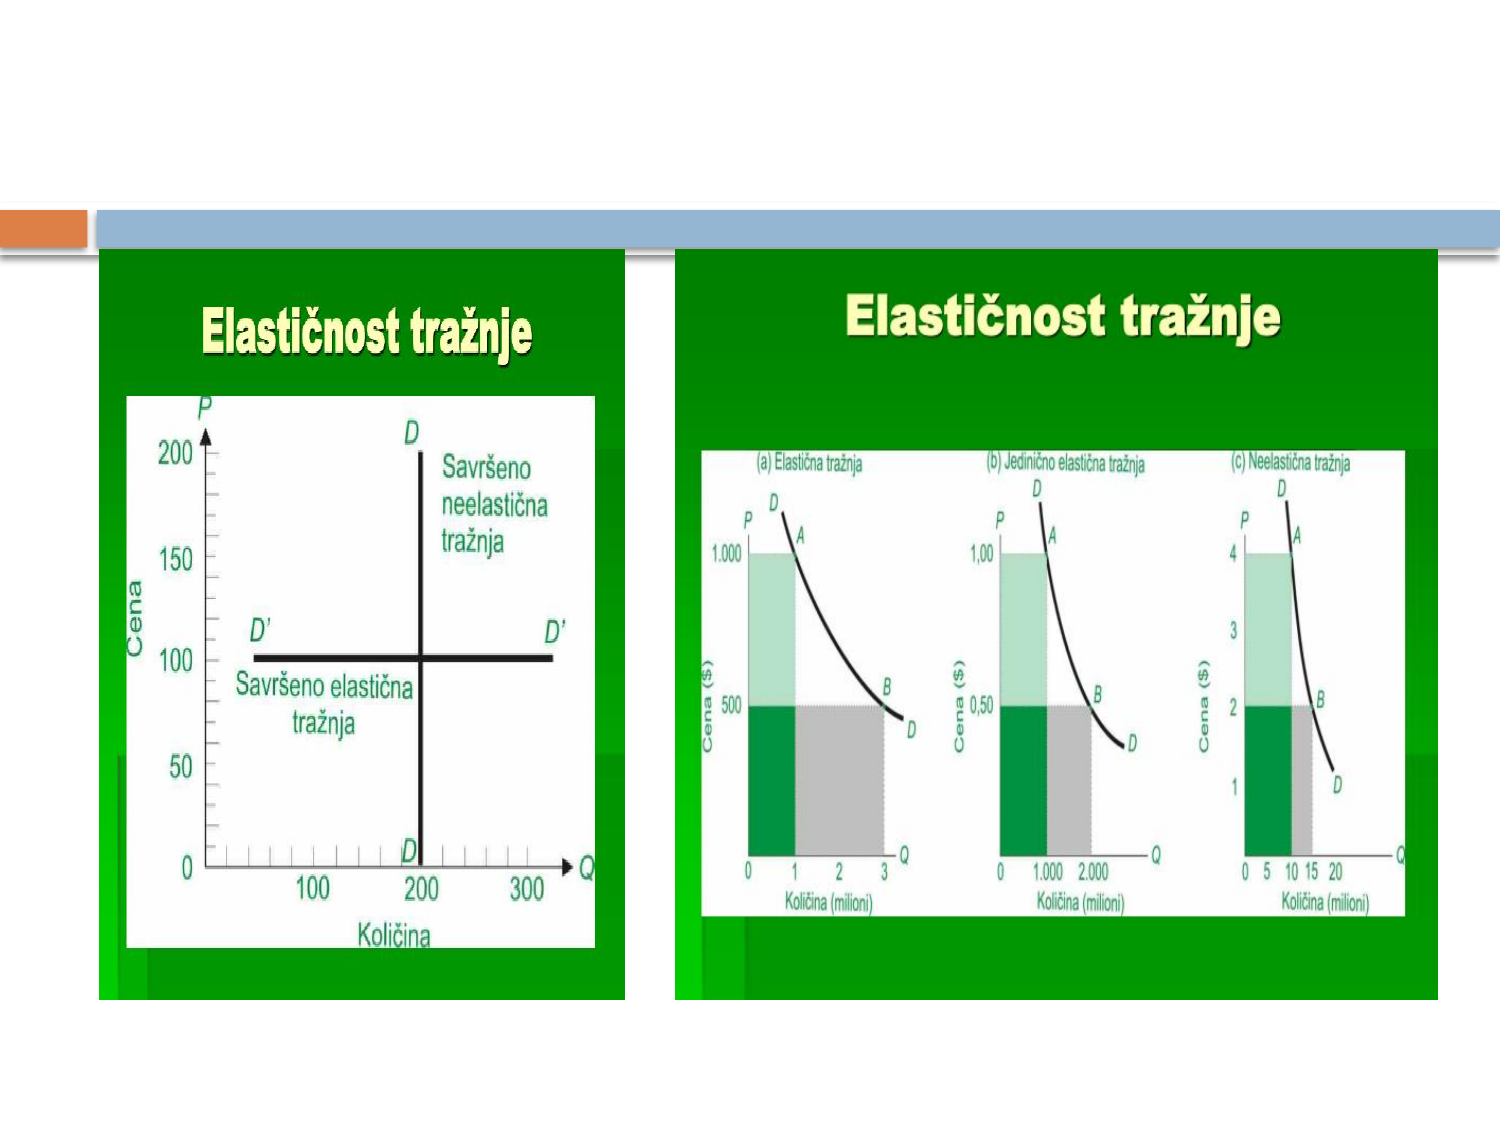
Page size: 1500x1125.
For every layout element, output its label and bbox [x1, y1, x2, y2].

picture [674, 249, 1438, 1001]
list [99, 249, 626, 1001]
